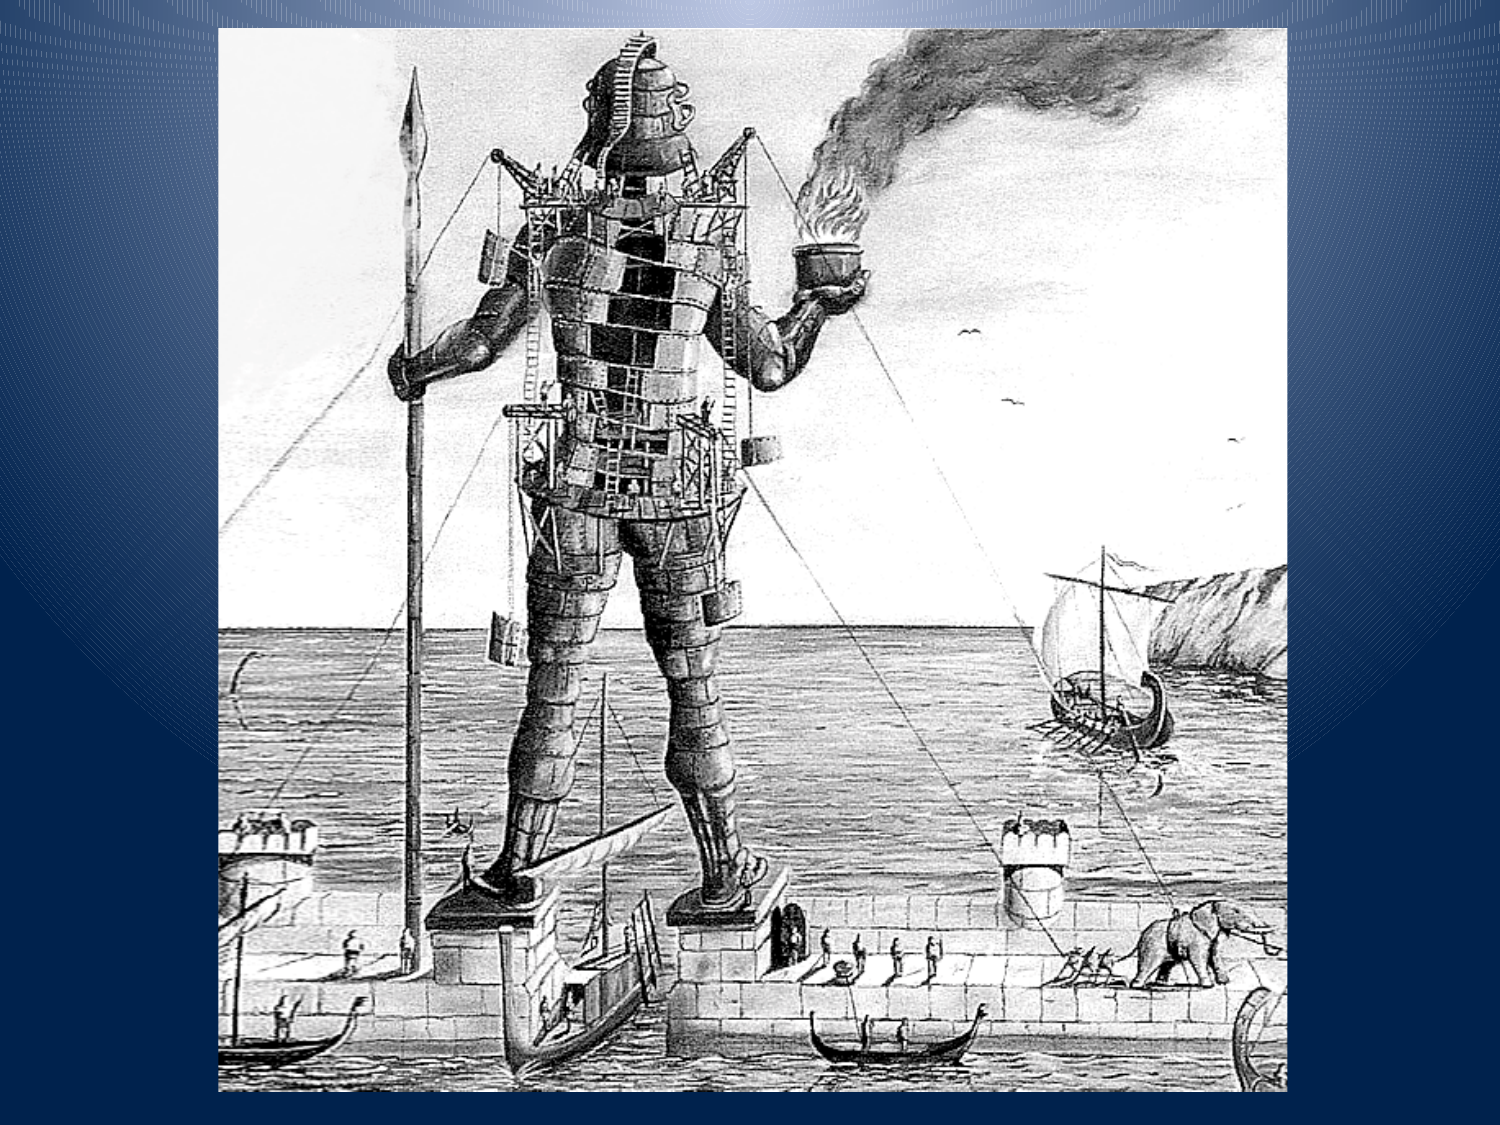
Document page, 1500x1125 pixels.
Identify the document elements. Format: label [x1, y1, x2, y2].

picture [218, 27, 1288, 1092]
